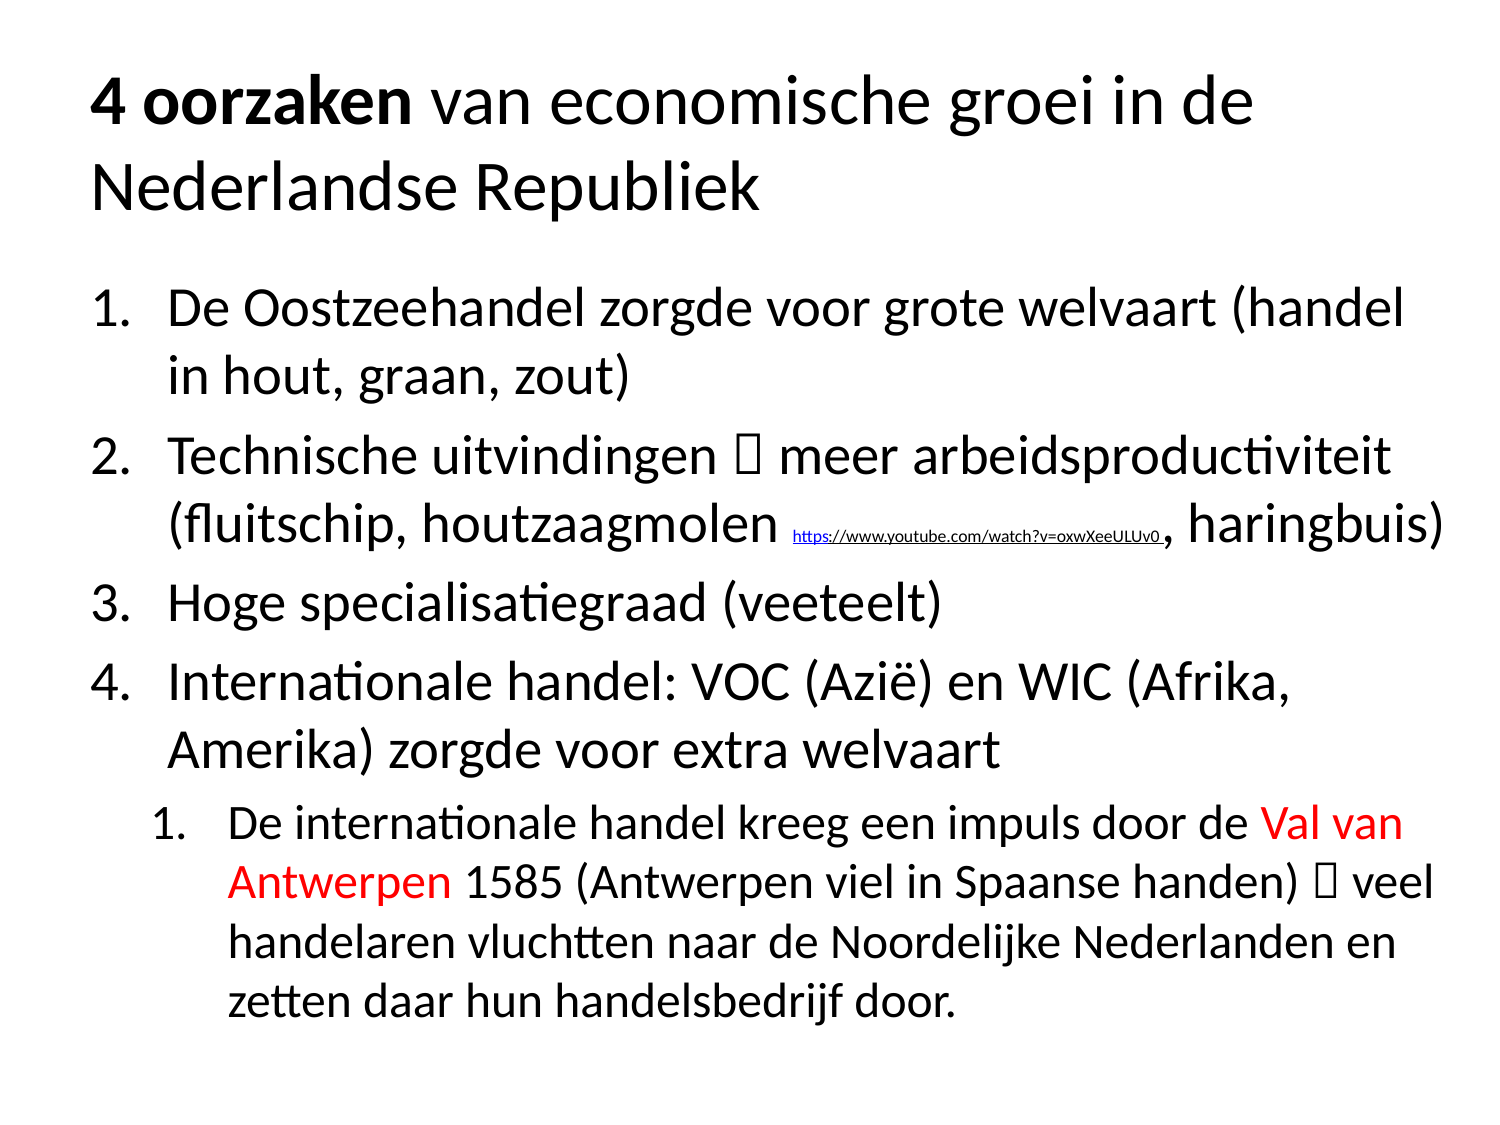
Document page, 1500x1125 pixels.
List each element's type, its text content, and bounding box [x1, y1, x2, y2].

title 4 oorzaken van economische groei in de Nederlandse Republiek [75, 45, 1425, 233]
list De Oostzeehandel zorgde voor grote welvaart (handel in hout, graan, zout) Technische uitvindingen  meer arbeidsproductiviteit (fluitschip, houtzaagmolen https://www.youtube.com/watch?v=oxwXeeULUv0 , haringbuis) Hoge specialisatiegraad (veeteelt) Internationale handel: VOC (Azië) en WIC (Afrika, Amerika) zorgde voor extra welvaart De internationale handel kreeg een impuls door de Val van Antwerpen 1585 (Antwerpen viel in Spaanse handen)  veel handelaren vluchtten naar de Noordelijke Nederlanden en zetten daar hun handelsbedrijf door. [75, 262, 1471, 1094]
